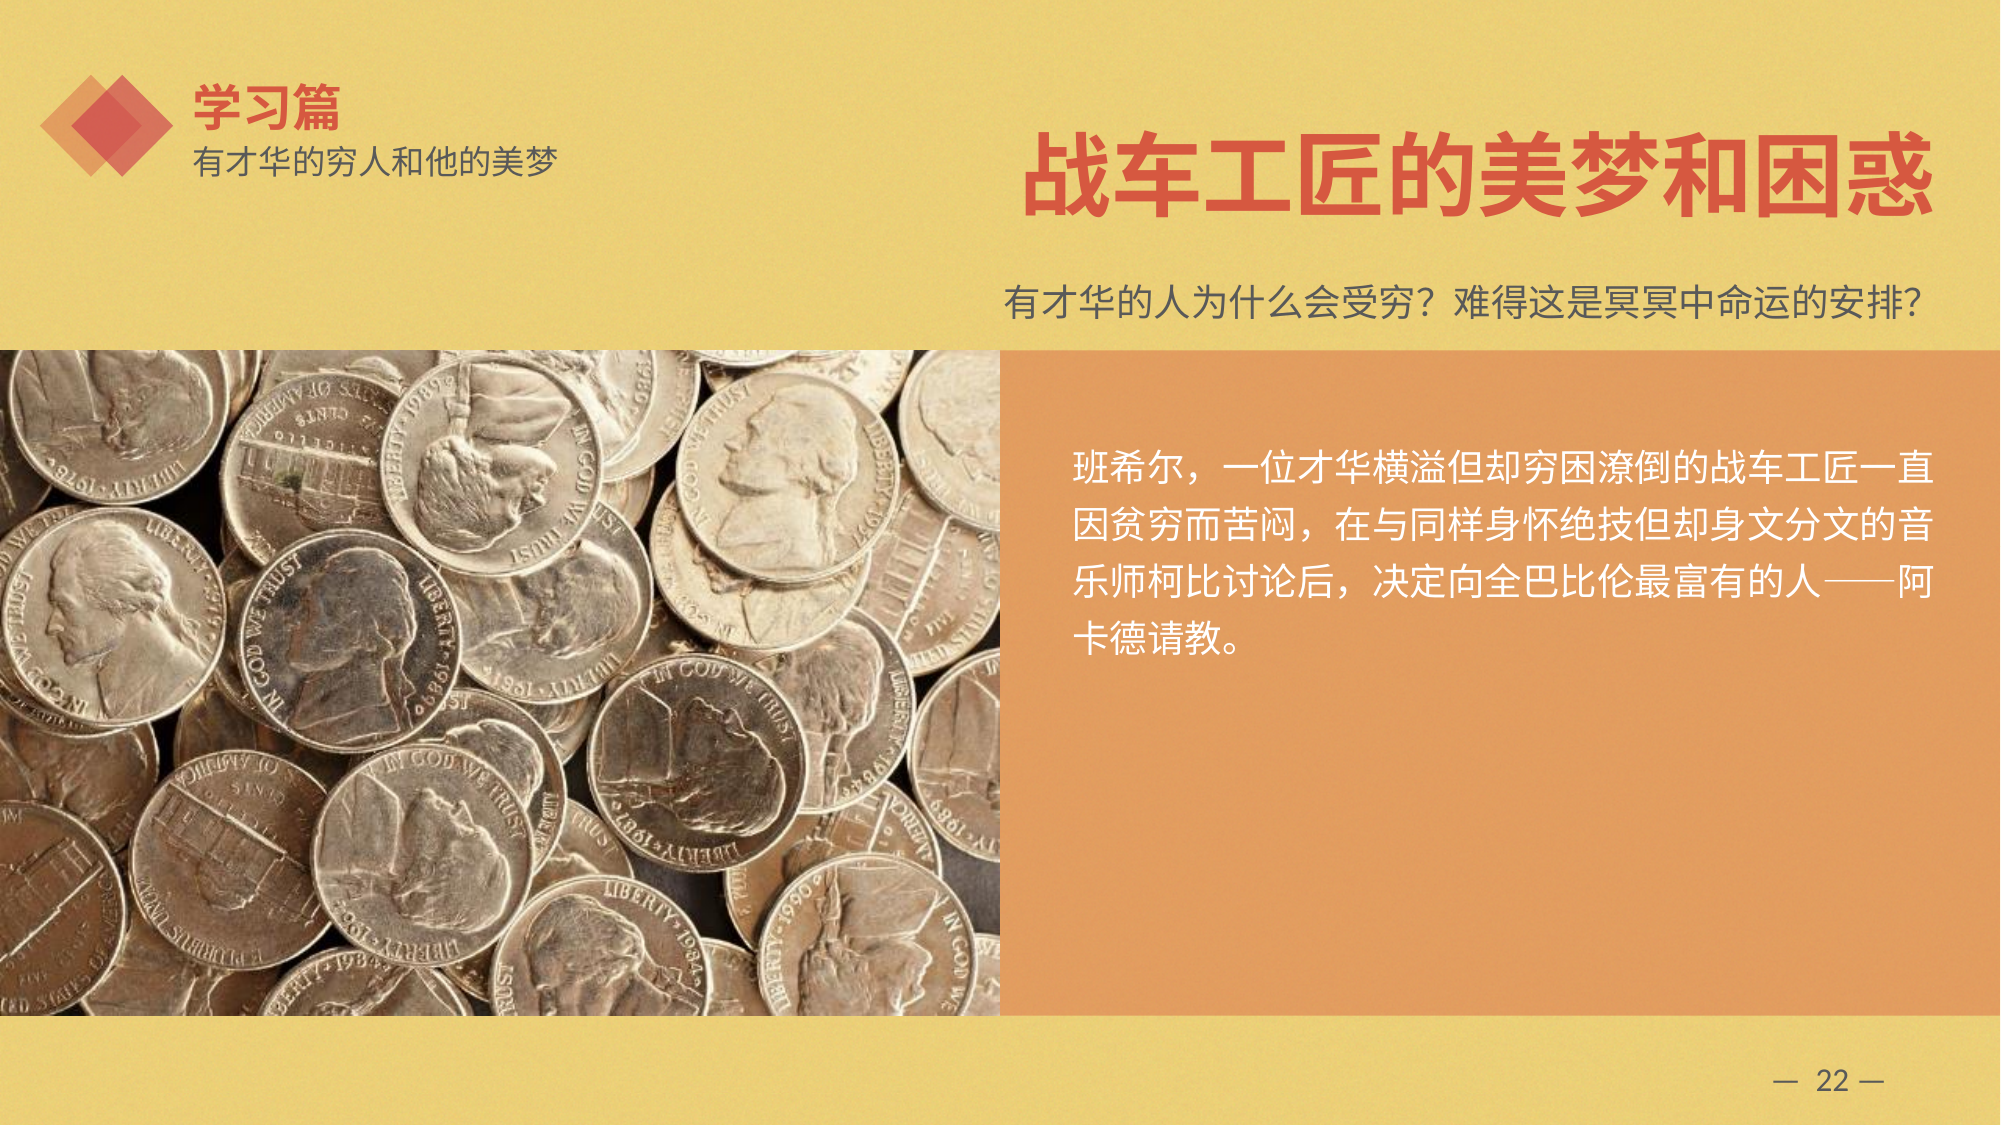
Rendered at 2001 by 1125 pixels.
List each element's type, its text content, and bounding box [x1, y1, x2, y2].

text_box 战车工匠的美梦和困惑 [1004, 110, 1952, 236]
text_box 班希尔，一位才华横溢但却穷困潦倒的战车工匠一直因贫穷而苦闷，在与同样身怀绝技但却身文分文的音乐师柯比讨论后，决定向全巴比伦最富有的人——阿卡德请教。 [1057, 424, 1956, 668]
text_box 有才华的人为什么会受穷？难得这是冥冥中命运的安排？ [780, 261, 1956, 332]
picture [0, 0, 2001, 1125]
text_box 学习篇 有才华的穷人和他的美梦 [177, 61, 728, 189]
text_box [999, 349, 2000, 1017]
